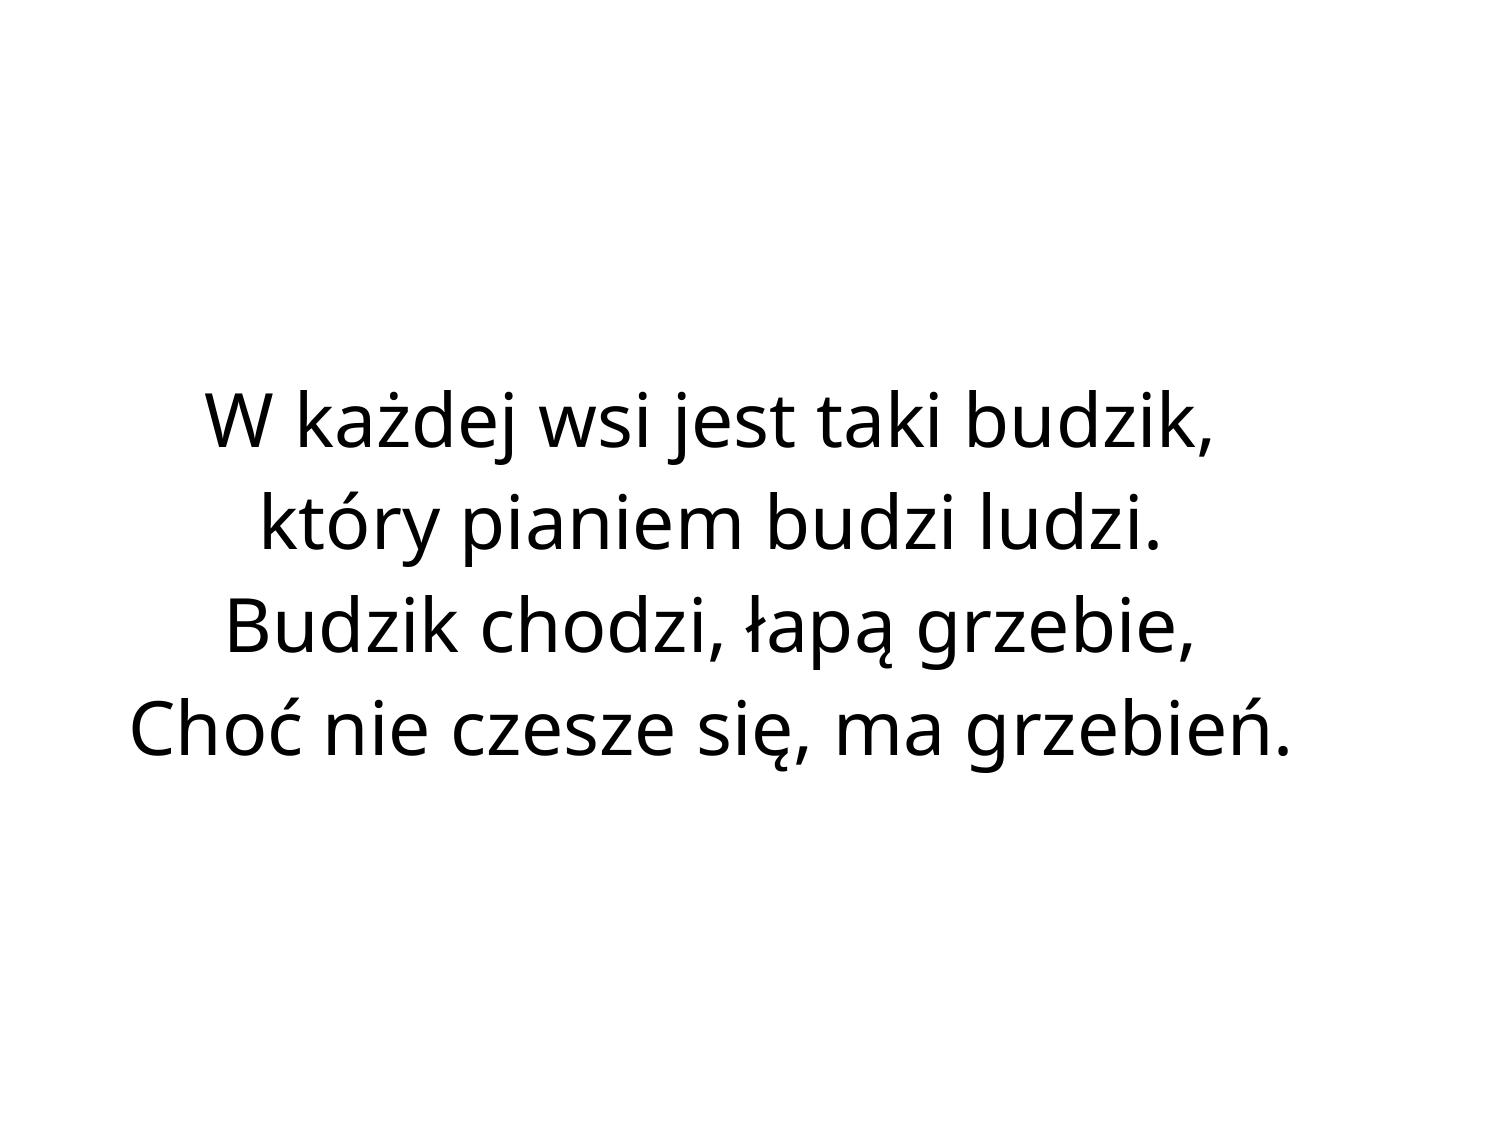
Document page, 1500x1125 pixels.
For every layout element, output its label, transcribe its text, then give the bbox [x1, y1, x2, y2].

list W każdej wsi jest taki budzik, który pianiem budzi ludzi. Budzik chodzi, łapą grzebie, Choć nie czesze się, ma grzebień. [75, 262, 1348, 1062]
